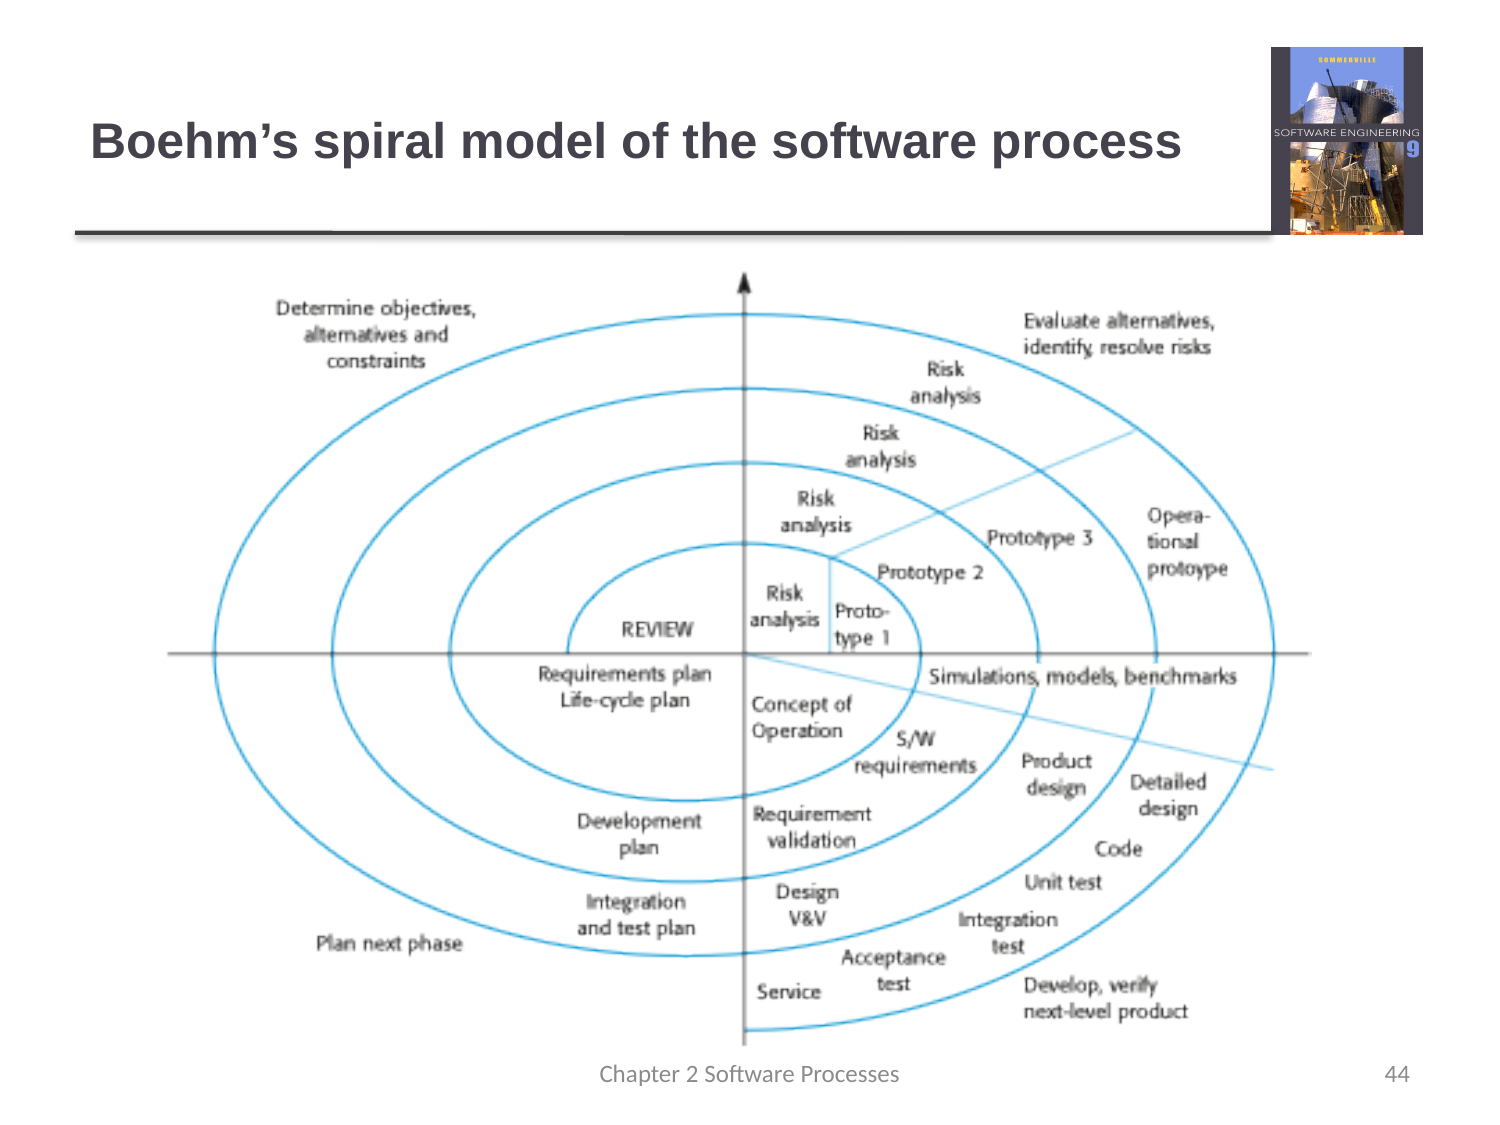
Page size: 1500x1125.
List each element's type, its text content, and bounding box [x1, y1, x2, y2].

slide_number 44 [1074, 1042, 1425, 1103]
picture [164, 269, 1312, 1050]
title Boehm’s spiral model of the software process [74, 44, 1272, 233]
picture [1272, 47, 1423, 235]
footer Chapter 2 Software Processes [512, 1057, 988, 1103]
